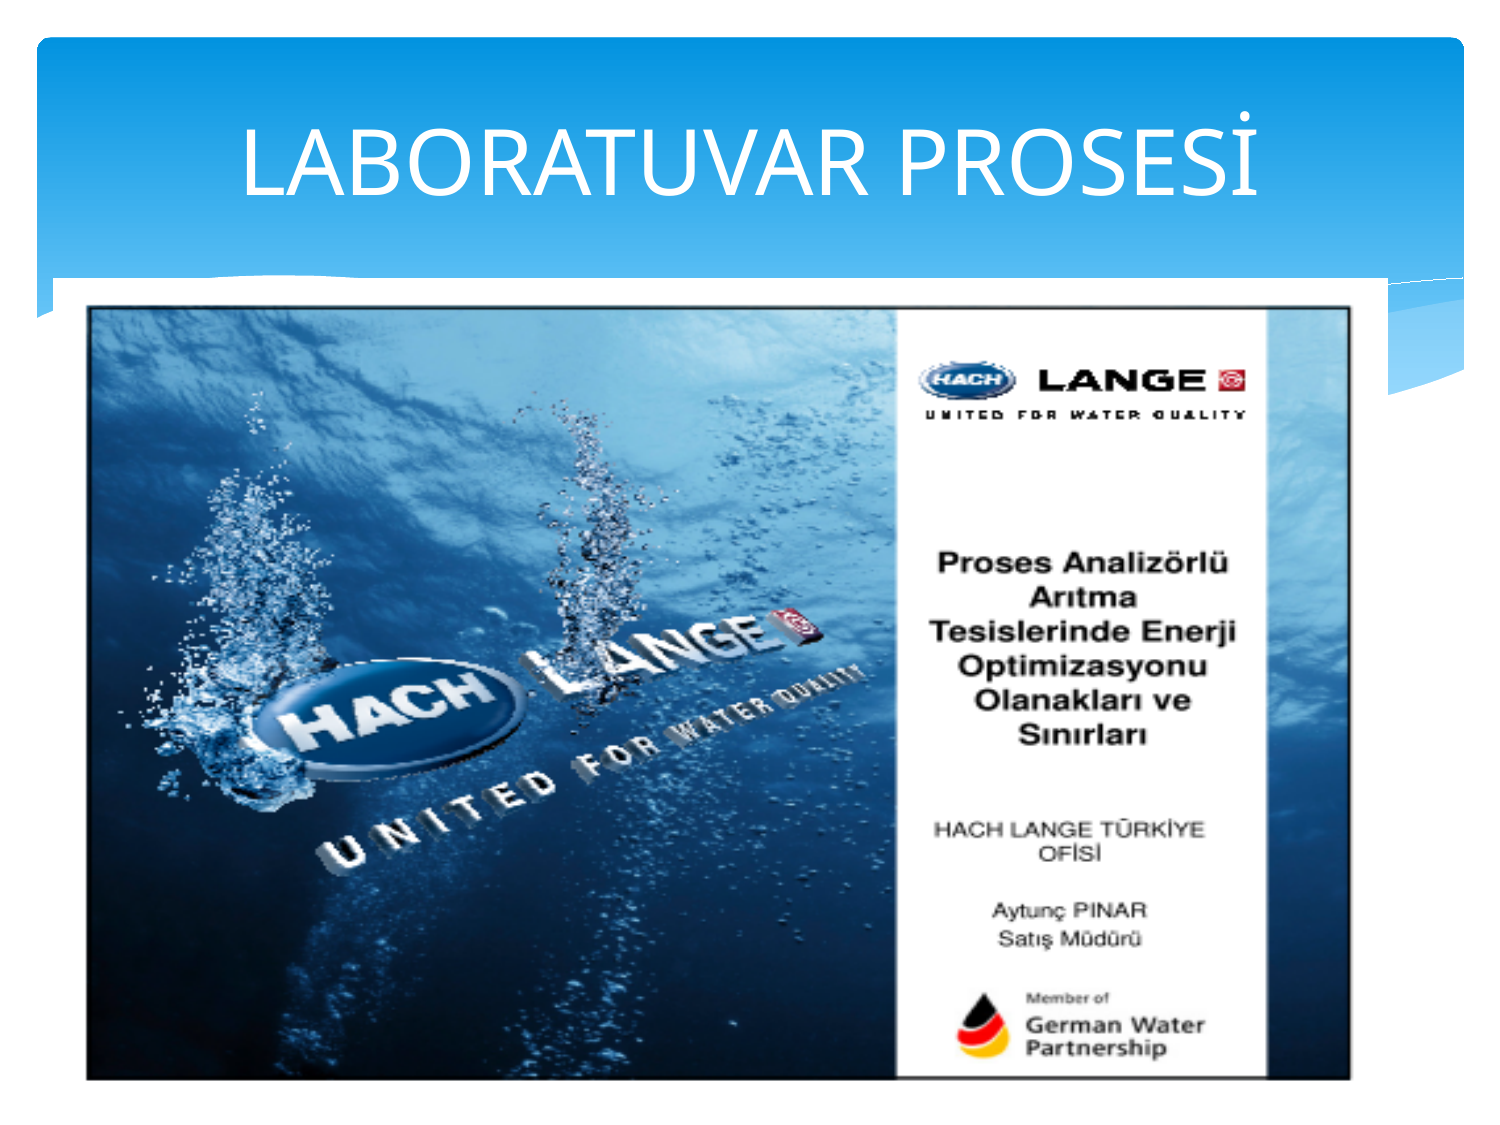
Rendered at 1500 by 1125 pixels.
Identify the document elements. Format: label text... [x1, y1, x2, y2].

title LABORATUVAR PROSESİ [75, 55, 1425, 261]
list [52, 278, 1389, 1111]
